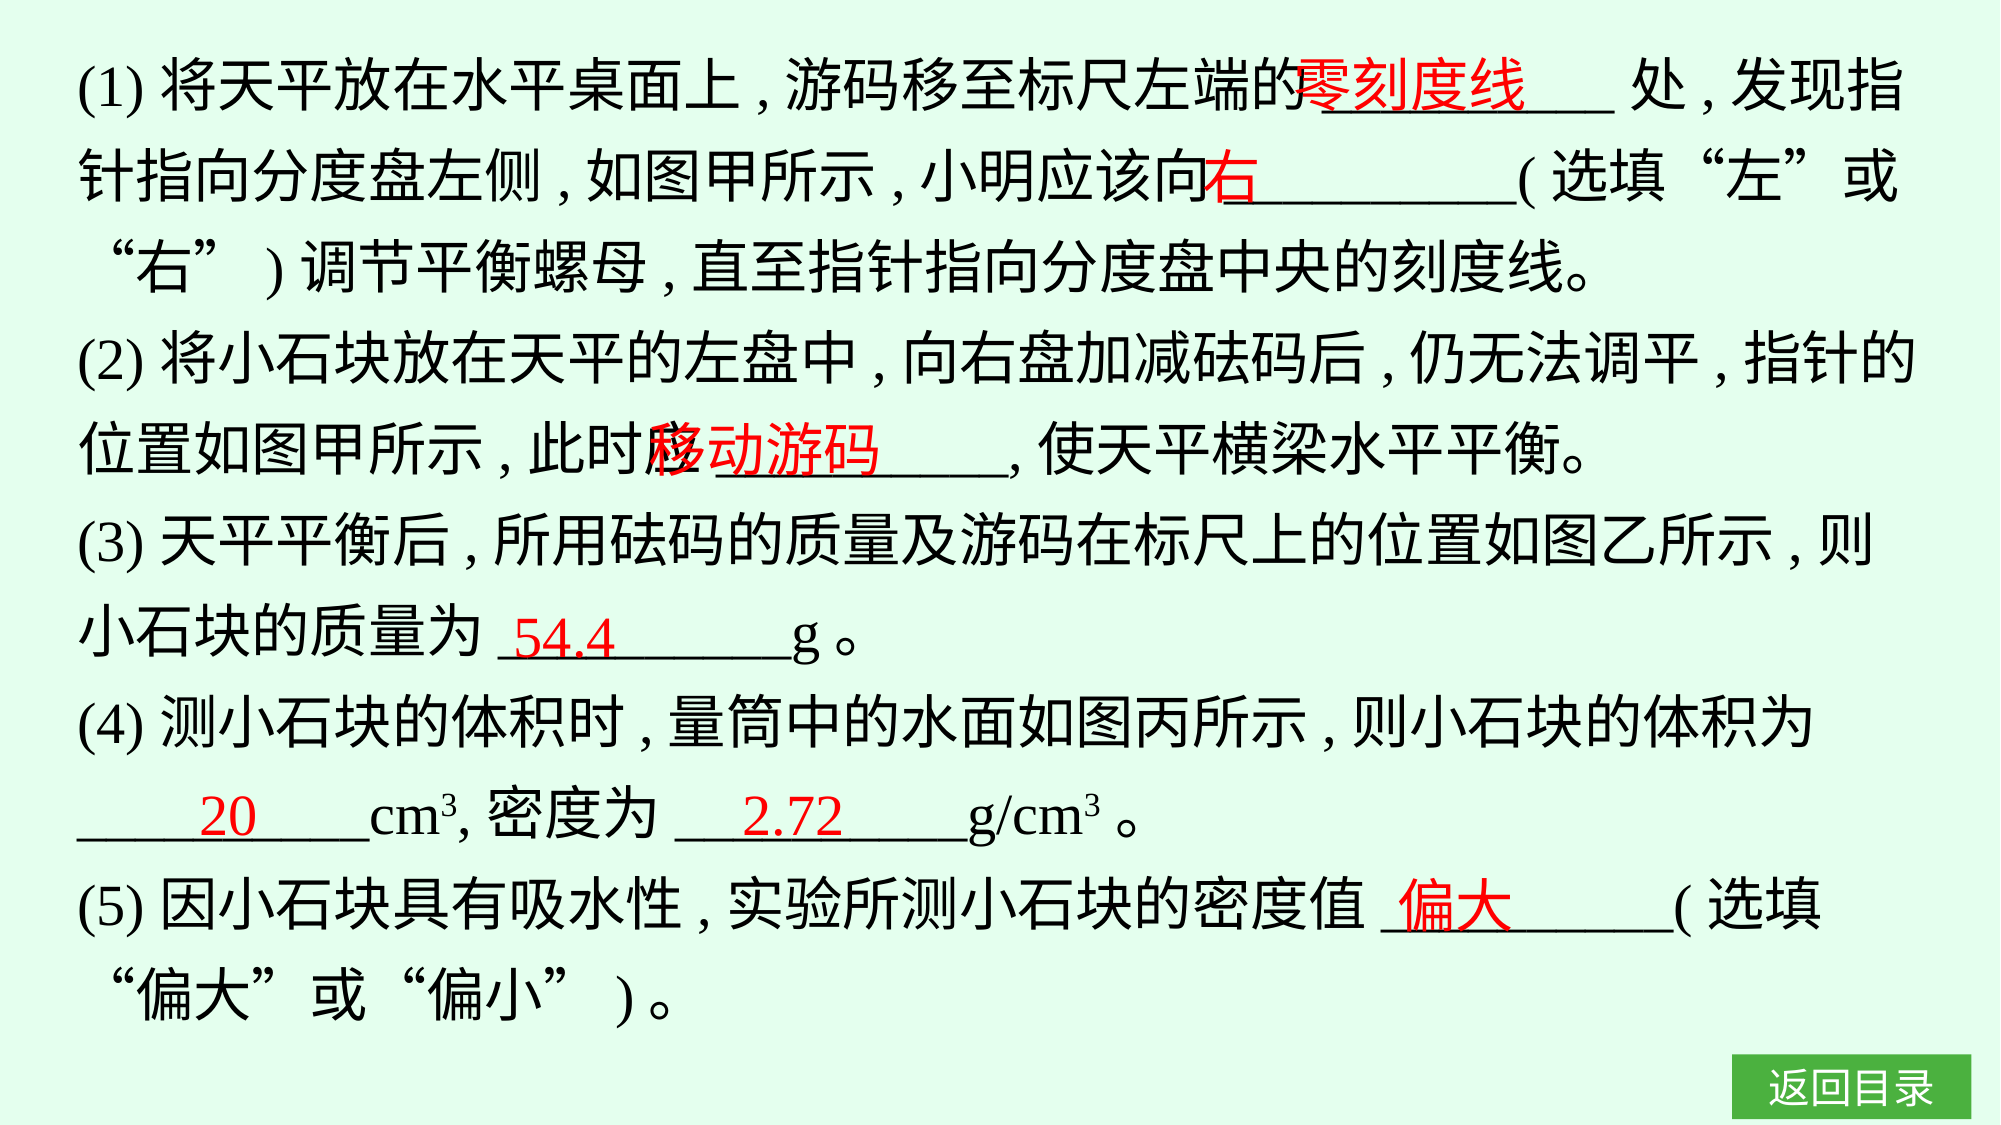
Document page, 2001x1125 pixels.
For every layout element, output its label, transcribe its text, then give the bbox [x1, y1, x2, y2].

text_box 20 [184, 749, 273, 855]
text_box 54.4 [498, 570, 631, 677]
text_box 移动游码 [633, 384, 910, 491]
text_box 零刻度线 [1278, 20, 1555, 126]
text_box (1)将天平放在水平桌面上,游码移至标尺左端的__________处,发现指针指向分度盘左侧,如图甲所示,小明应该向__________(选填“左”或“右”)调节平衡螺母,直至指针指向分度盘中央的刻度线。 (2)将小石块放在天平的左盘中,向右盘加减砝码后,仍无法调平,指针的位置如图甲所示,此时应__________,使天平横梁水平平衡。 (3)天平平衡后,所用砝码的质量及游码在标尺上的位置如图乙所示,则小石块的质量为__________g。 (4)测小石块的体积时,量筒中的水面如图丙所示,则小石块的体积为__________cm3,密度为__________g/cm3。 (5)因小石块具有吸水性,实验所测小石块的密度值__________(选填“偏大”或“偏小”)。 [62, 20, 1938, 1036]
text_box 右 [1187, 111, 1276, 218]
text_box 偏大 [1382, 841, 1543, 947]
text_box 2.72 [727, 749, 860, 855]
